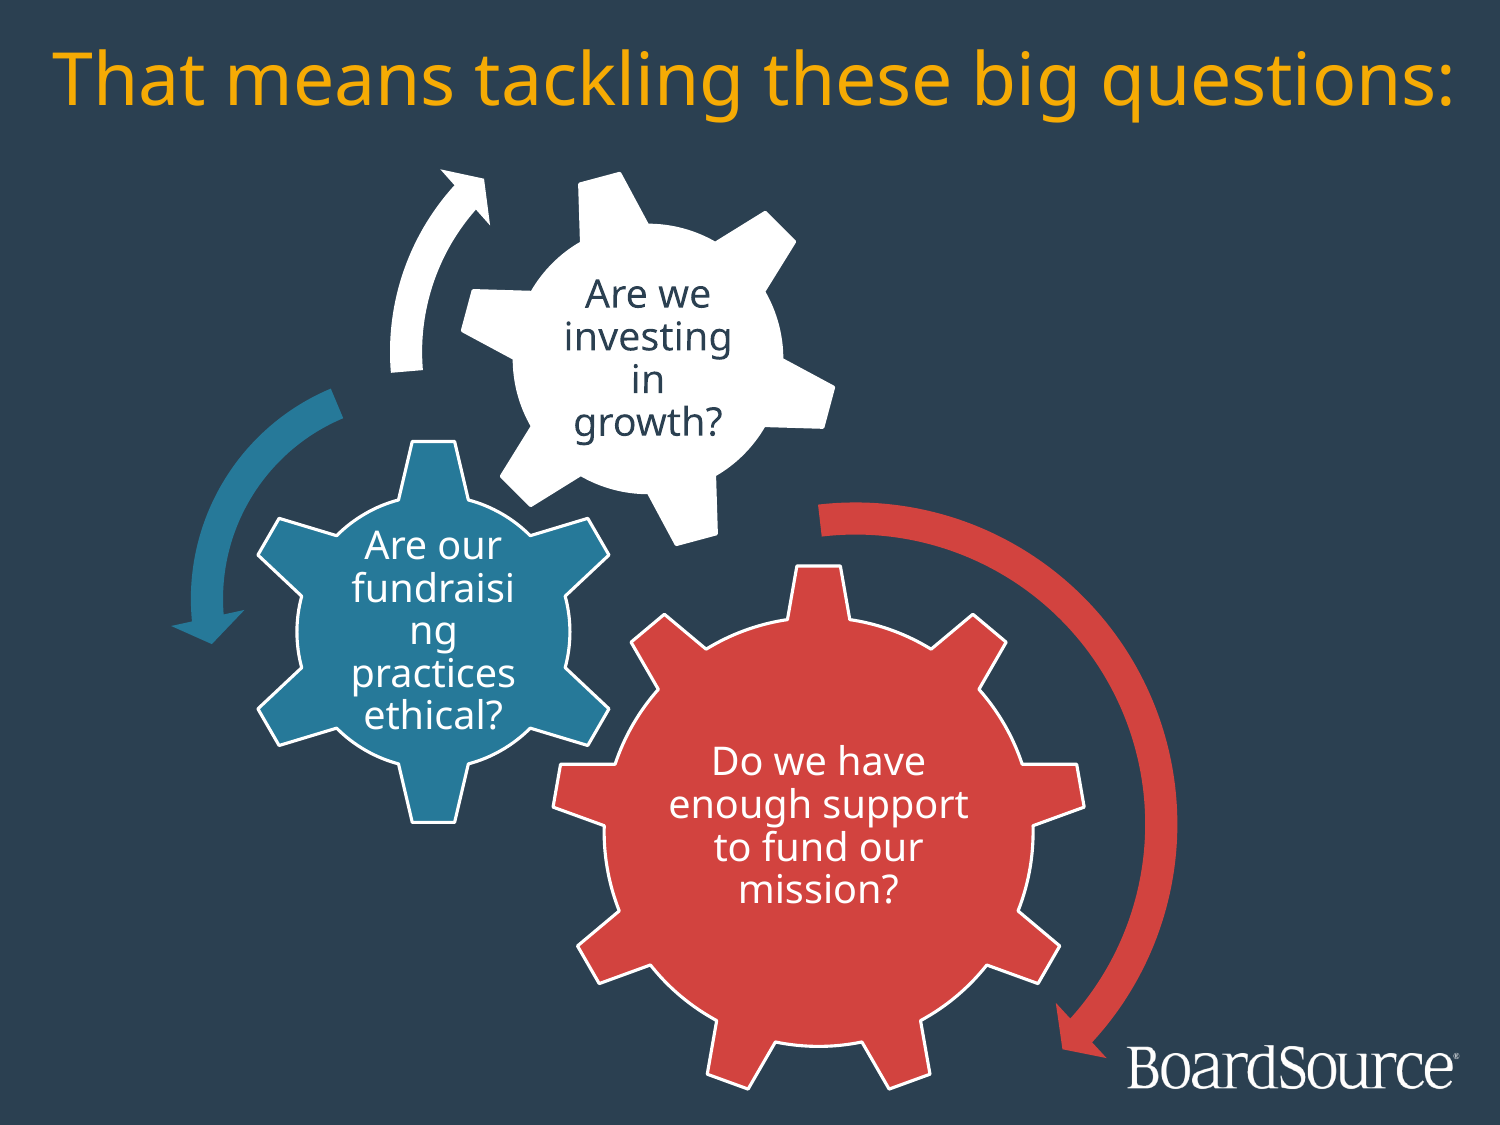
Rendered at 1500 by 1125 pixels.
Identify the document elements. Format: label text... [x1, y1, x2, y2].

picture [1124, 1043, 1463, 1091]
title That means tackling these big questions: [37, 24, 1488, 124]
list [11, 124, 1500, 1101]
